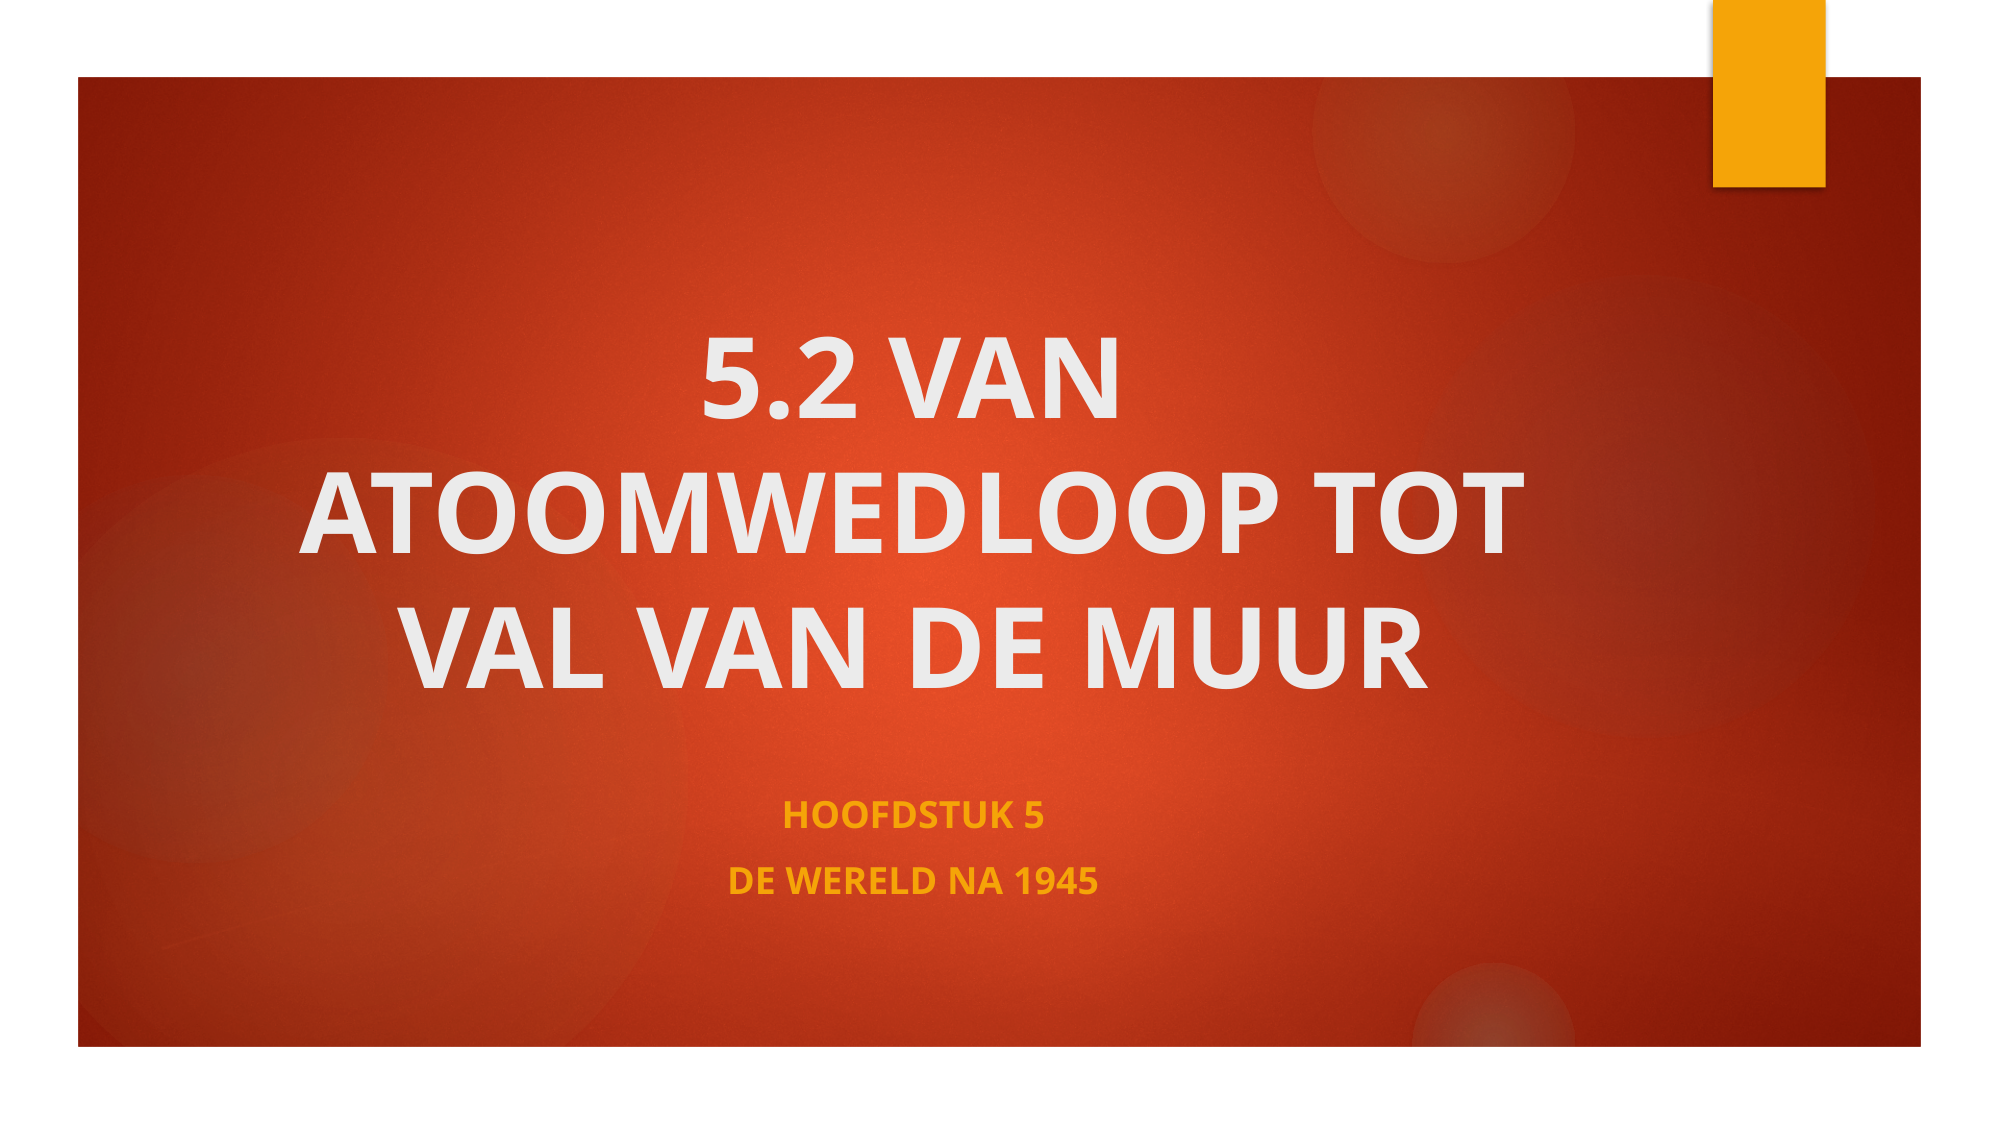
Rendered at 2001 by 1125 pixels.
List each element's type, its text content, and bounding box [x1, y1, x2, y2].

subtitle HOOFDSTUK 5 DE WERELD NA 1945 [189, 783, 1638, 925]
title 5.2 VAN ATOOMWEDLOOP TOT VAL VAN DE MUUR [189, 261, 1638, 719]
